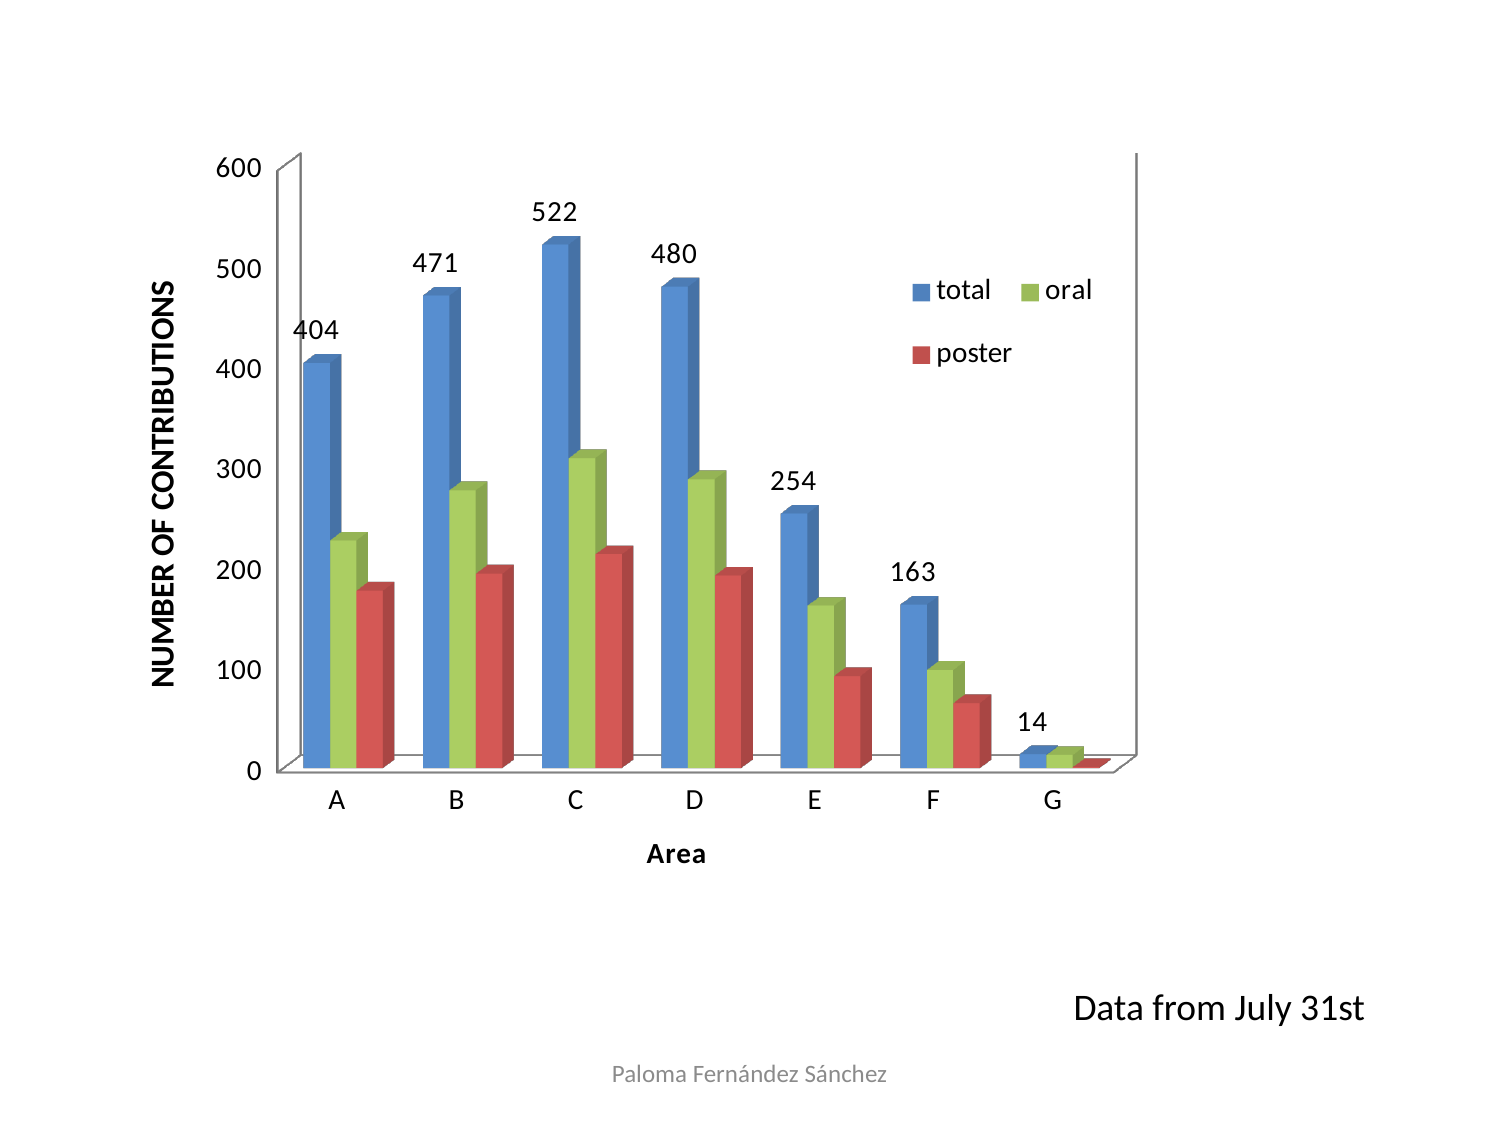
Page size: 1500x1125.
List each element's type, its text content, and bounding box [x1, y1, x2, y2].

text_box Data from July 31st [1058, 975, 1381, 1036]
chart [111, 136, 1294, 906]
footer Paloma Fernández Sánchez [512, 1042, 988, 1103]
